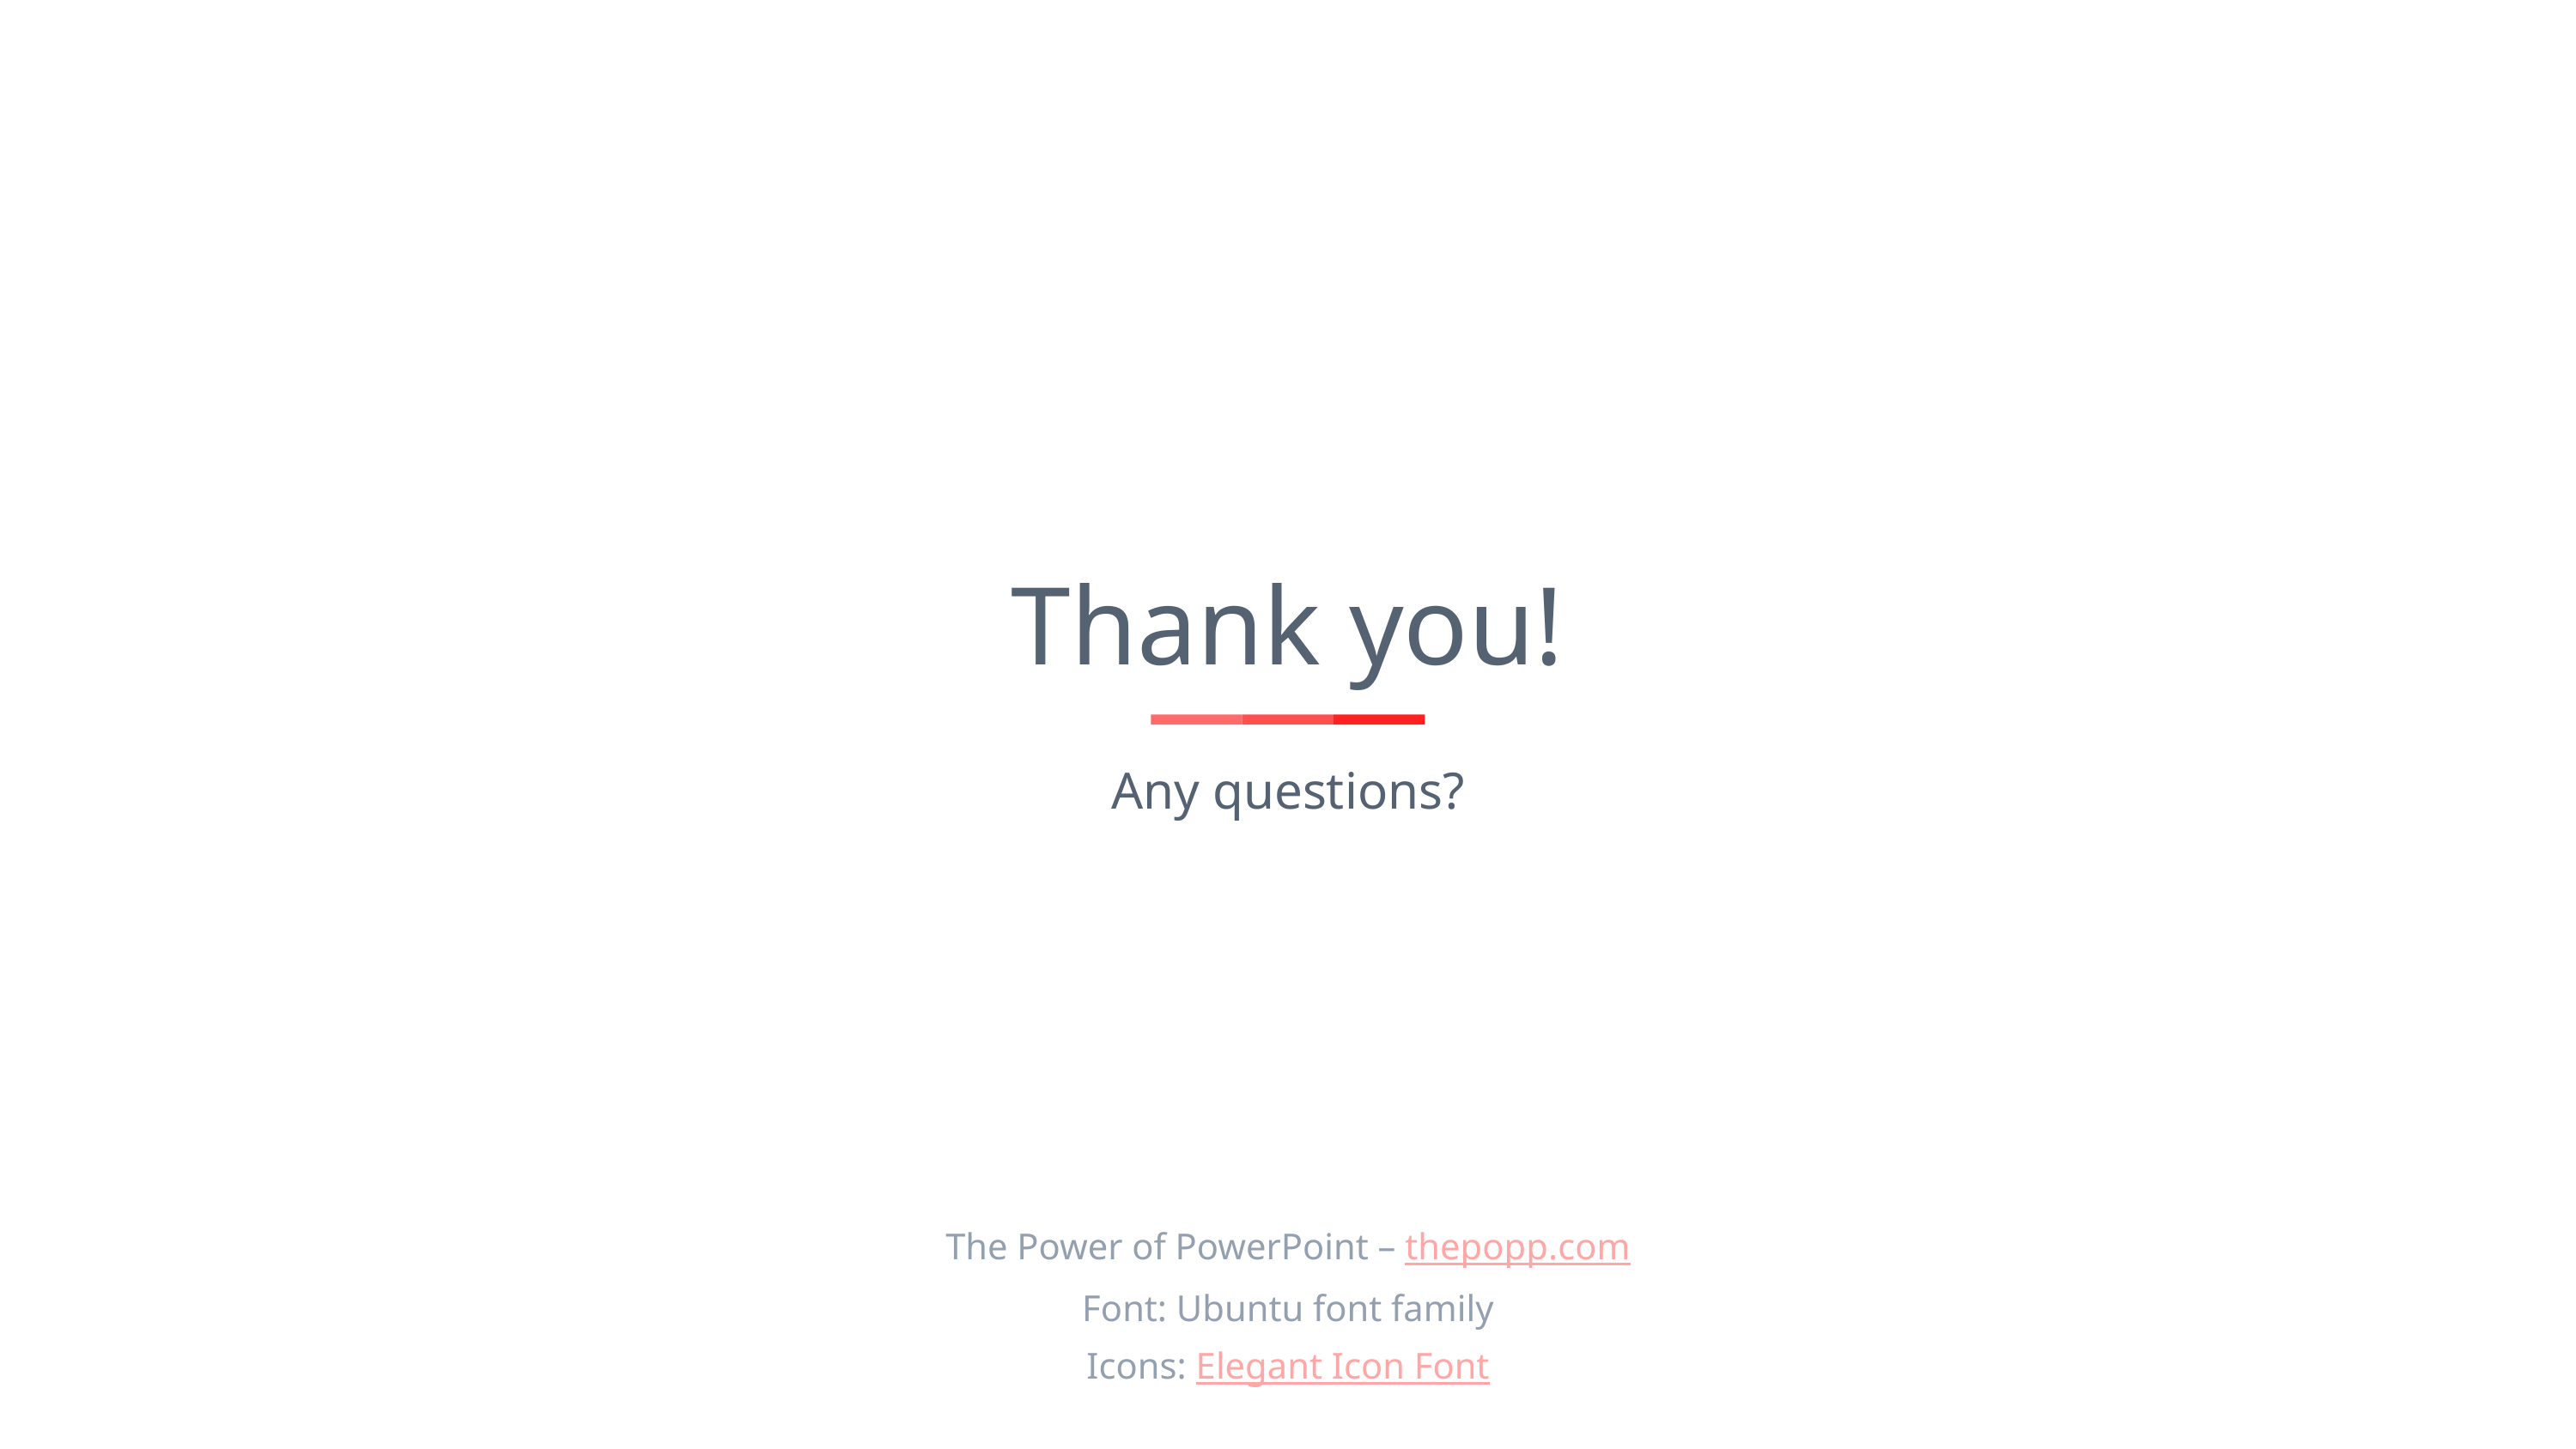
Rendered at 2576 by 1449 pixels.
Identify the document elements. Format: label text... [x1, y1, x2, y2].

title Thank you! [67, 513, 2509, 694]
list Any questions? [451, 753, 2125, 858]
list The Power of PowerPoint – thepopp.com Font: Ubuntu font family Icons: Elegant Icon Font [451, 1166, 2125, 1399]
